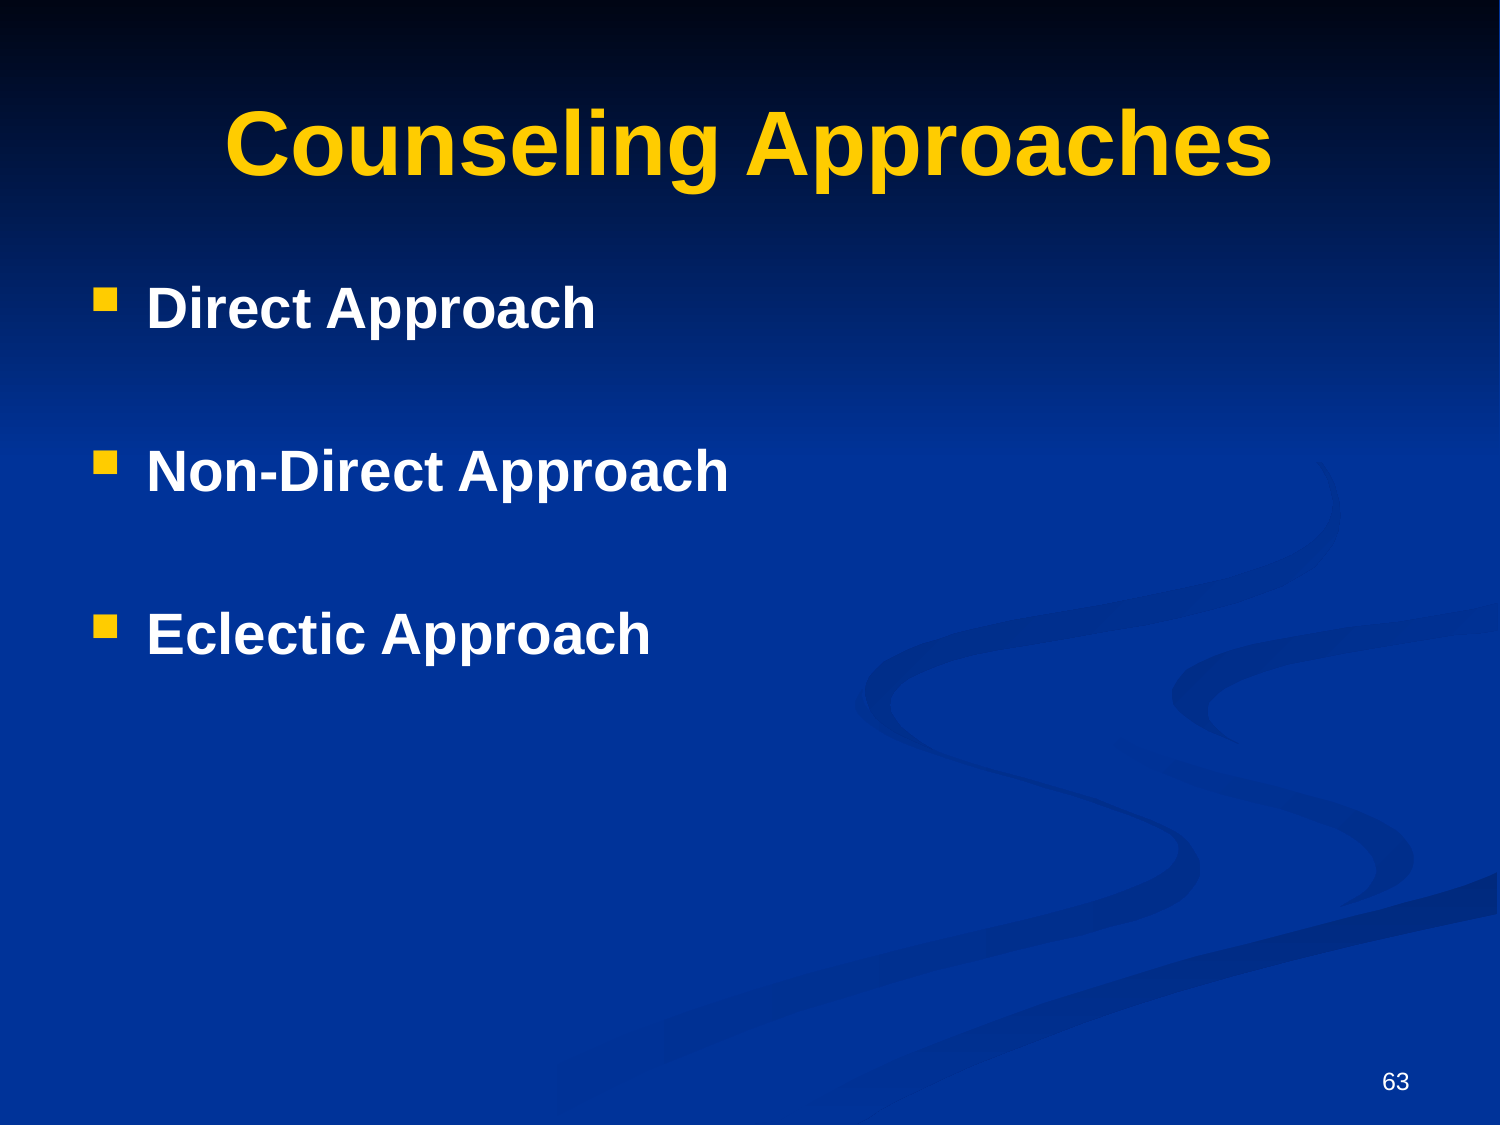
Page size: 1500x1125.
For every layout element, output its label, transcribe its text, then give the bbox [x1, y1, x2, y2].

title Counseling Approaches [74, 44, 1426, 233]
slide_number 63 [1074, 1024, 1426, 1104]
list Direct Approach Non-Direct Approach Eclectic Approach [74, 262, 1426, 1006]
